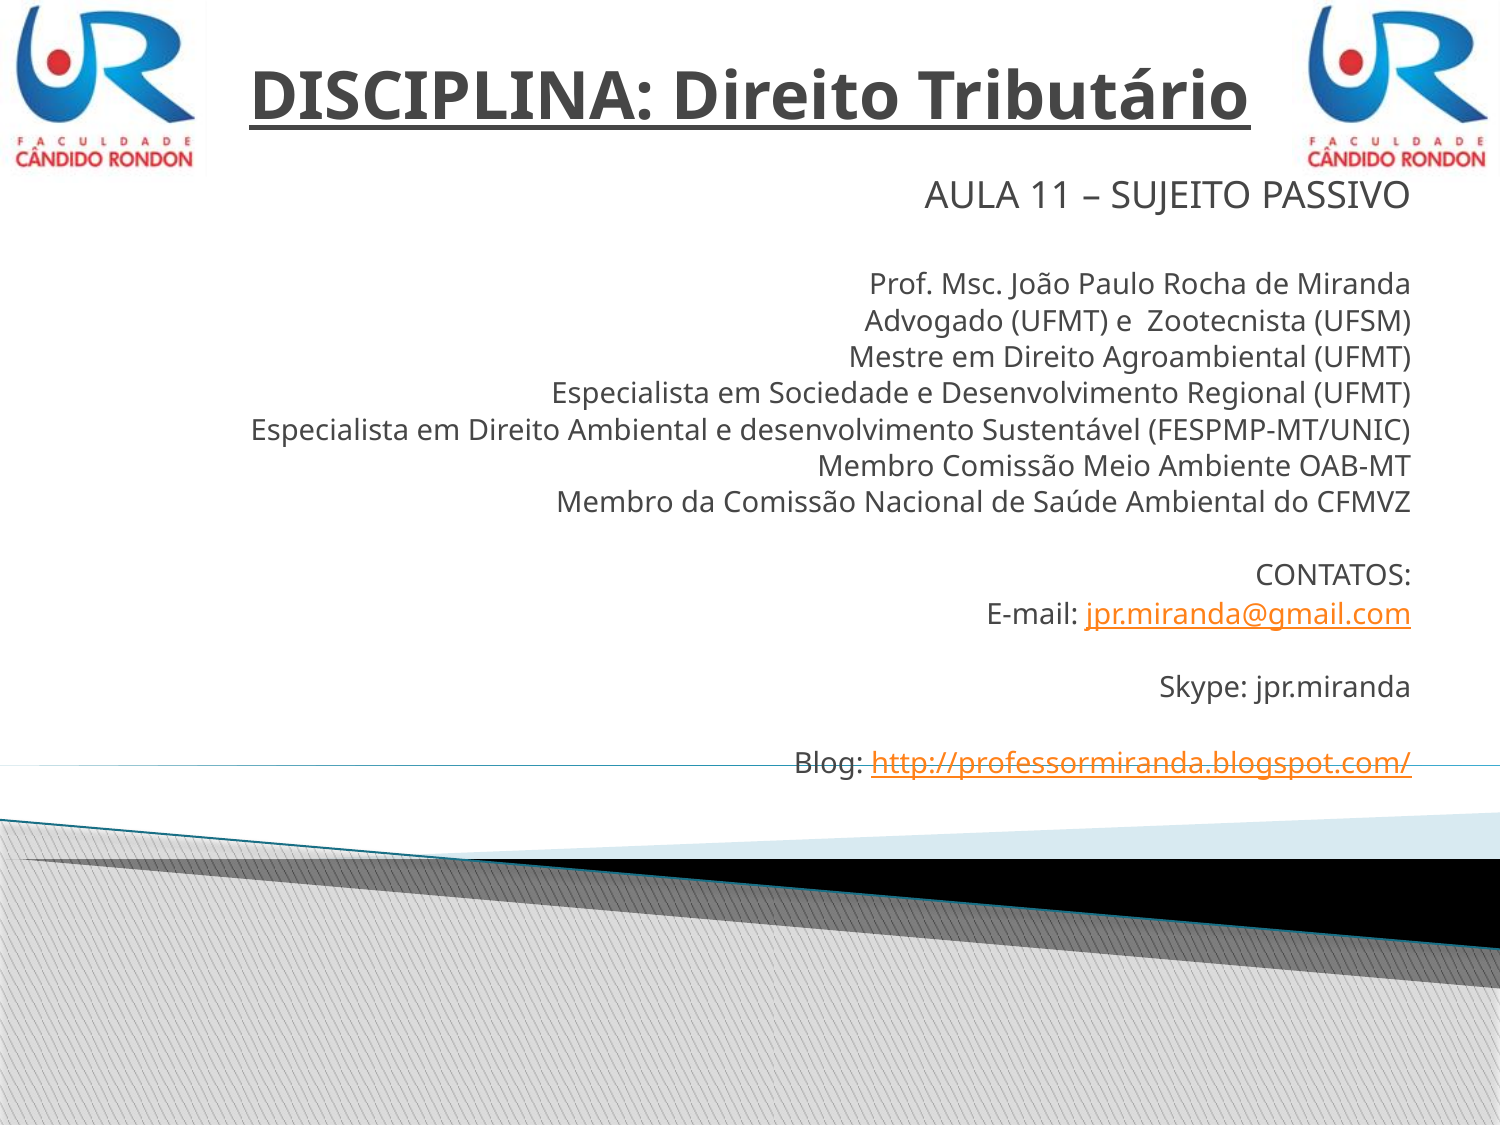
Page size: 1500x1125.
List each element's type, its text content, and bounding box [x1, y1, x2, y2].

picture [5, 859, 1500, 989]
title DISCIPLINA: Direito Tributário [208, 0, 1292, 141]
picture [1292, 0, 1500, 183]
subtitle AULA 11 – SUJEITO PASSIVO Prof. Msc. João Paulo Rocha de Miranda Advogado (UFMT) e Zootecnista (UFSM) Mestre em Direito Agroambiental (UFMT) Especialista em Sociedade e Desenvolvimento Regional (UFMT) Especialista em Direito Ambiental e desenvolvimento Sustentável (FESPMP-MT/UNIC) Membro Comissão Meio Ambiente OAB-MT Membro da Comissão Nacional de Saúde Ambiental do CFMVZ CONTATOS: E-mail: jpr.miranda@gmail.com Skype: jpr.miranda Blog: http://professormiranda.blogspot.com/ [0, 172, 1430, 833]
picture [0, 0, 208, 183]
